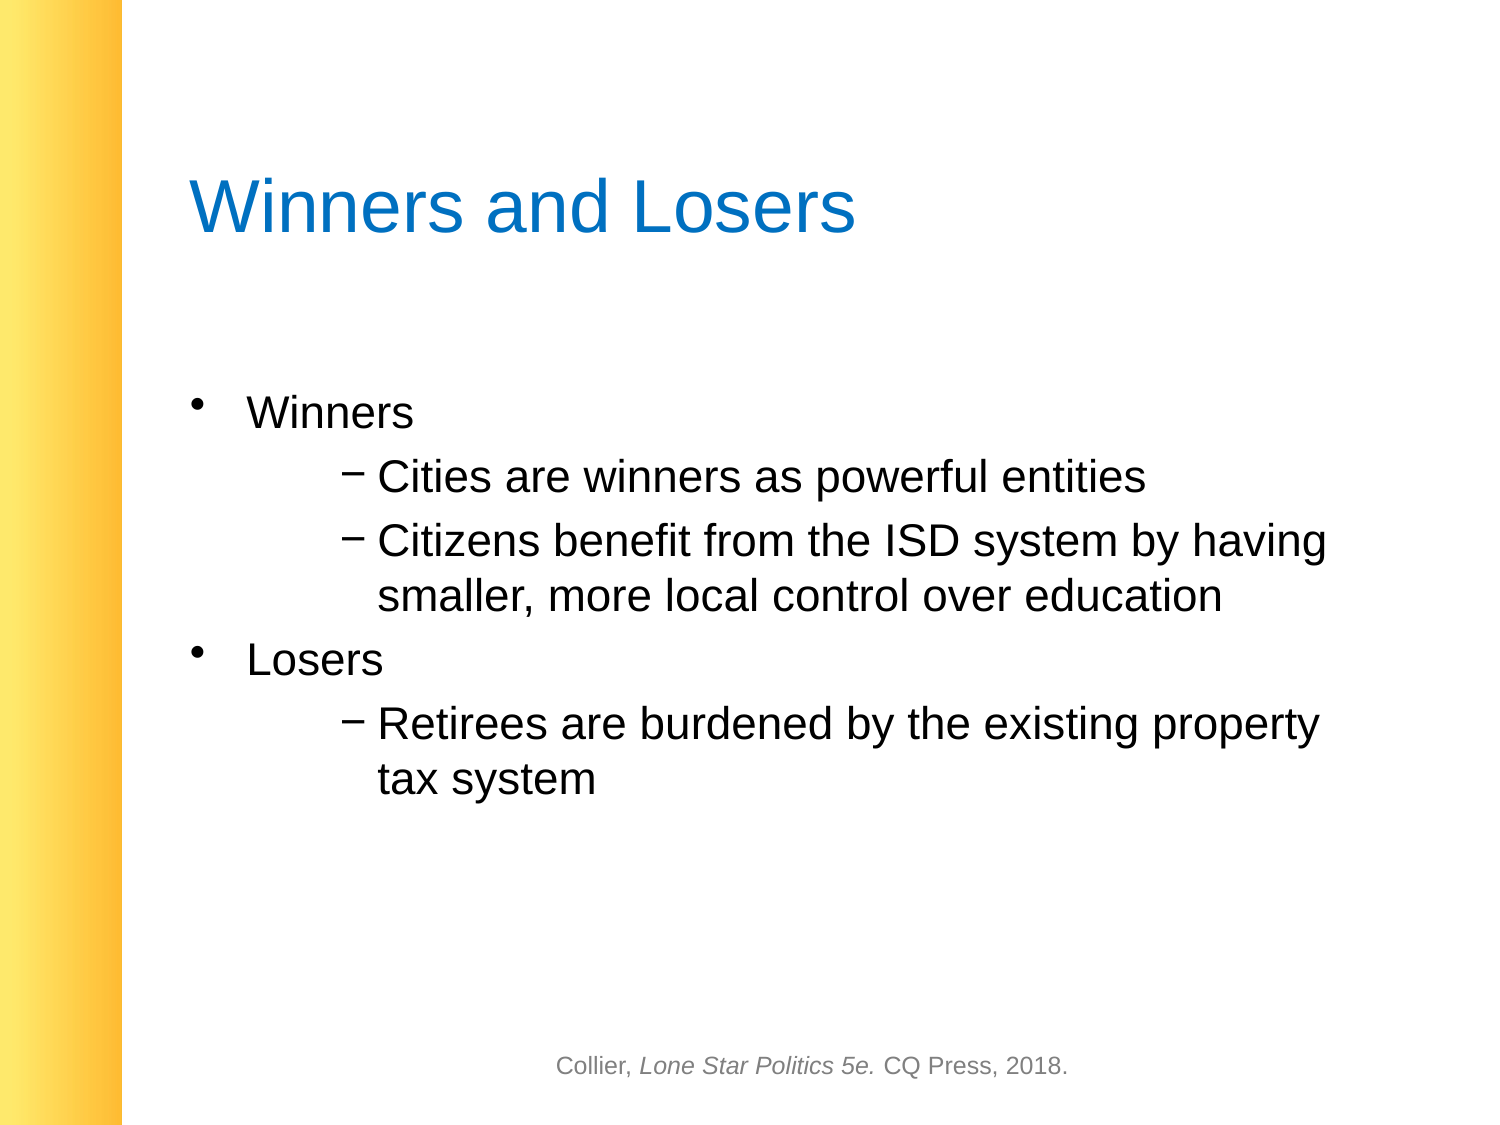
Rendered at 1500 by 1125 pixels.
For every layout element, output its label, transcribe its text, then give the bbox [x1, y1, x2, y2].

title Winners and Losers [174, 149, 1488, 275]
picture [0, 0, 1500, 1125]
text_box Collier, Lone Star Politics 5e. CQ Press, 2018. [525, 1042, 1100, 1087]
list Winners Cities are winners as powerful entities Citizens benefit from the ISD system by having smaller, more local control over education Losers Retirees are burdened by the existing property tax system [174, 375, 1388, 975]
